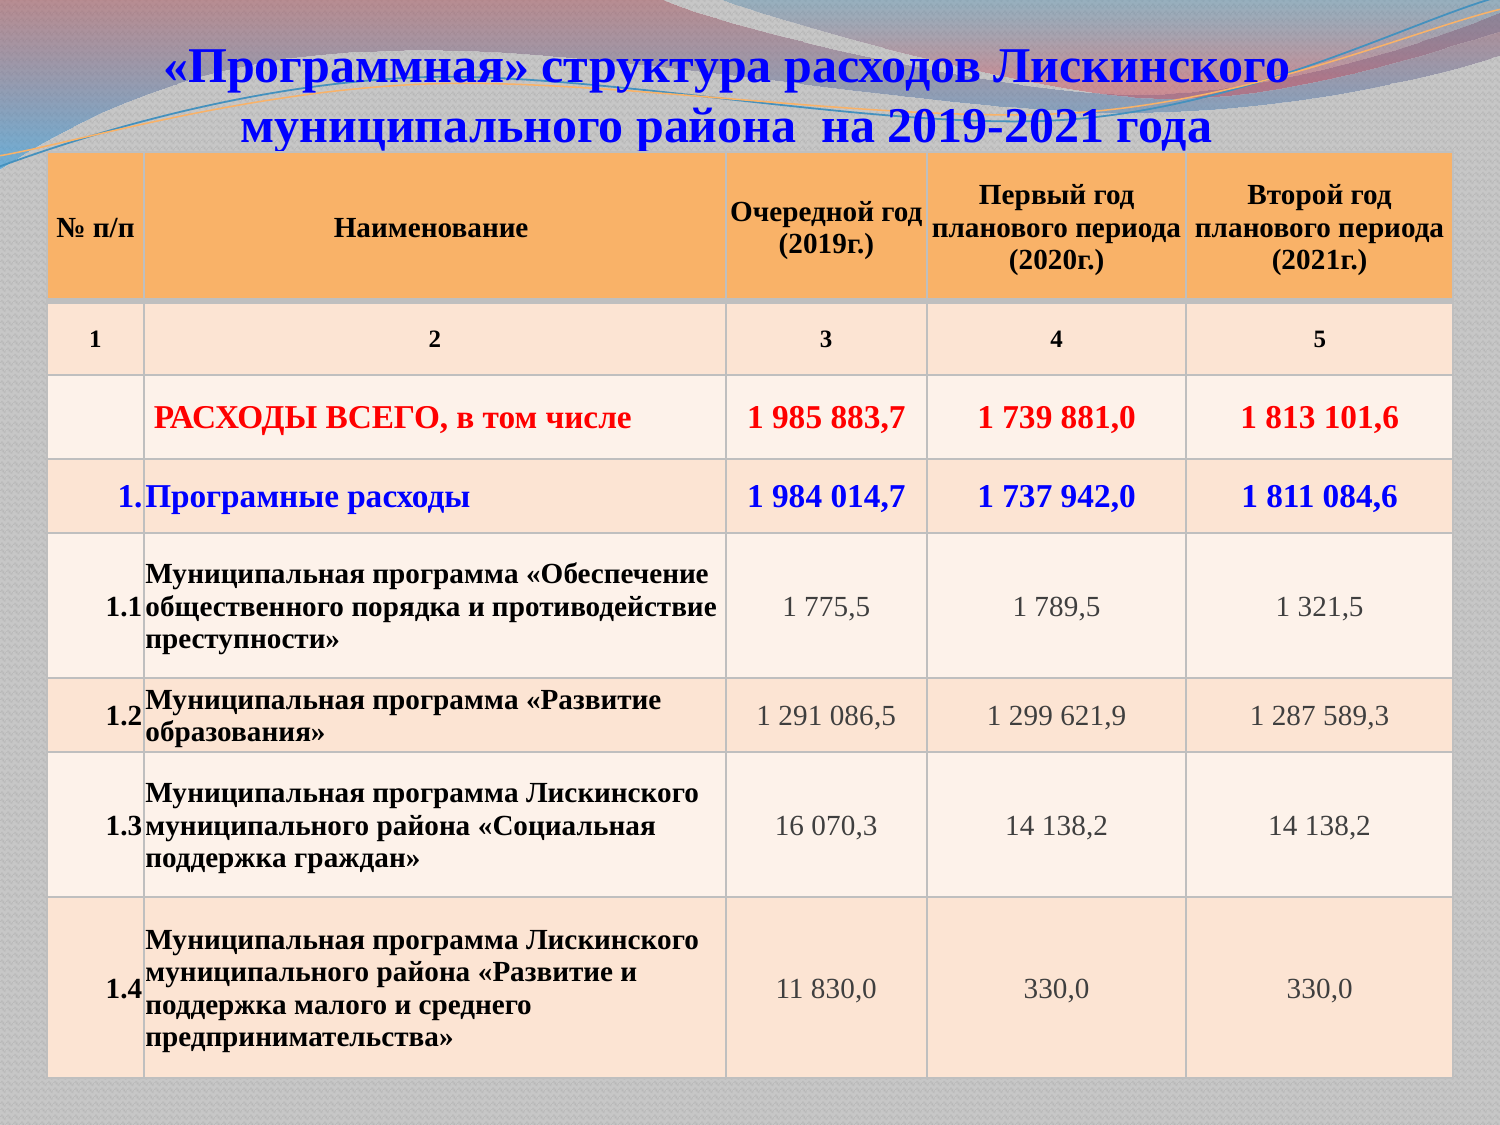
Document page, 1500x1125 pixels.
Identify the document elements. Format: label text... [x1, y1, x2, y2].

table_cell 1 813 101,6 [1187, 376, 1452, 458]
table_header Первый год планового периода (2020г.) [928, 153, 1185, 298]
table_cell 4 [928, 304, 1185, 374]
table_header Очередной год (2019г.) [727, 153, 926, 298]
table_cell 1.4 [48, 898, 143, 1077]
table_cell 1 789,5 [928, 534, 1185, 677]
table_cell 1.3 [48, 753, 143, 896]
table_cell 5 [1187, 304, 1452, 374]
table_cell 1 299 621,9 [928, 679, 1185, 751]
table_cell 1 [48, 304, 143, 374]
table_cell 1.2 [48, 679, 143, 751]
table_cell Муниципальная программа «Развитие образования» [145, 679, 725, 751]
table_cell Програмные расходы [145, 460, 725, 532]
table_cell 2 [145, 304, 725, 374]
table_cell 1 291 086,5 [727, 679, 926, 751]
table_cell 3 [727, 304, 926, 374]
table_cell РАСХОДЫ ВСЕГО, в том числе [145, 376, 725, 458]
table_header Наименование [145, 153, 725, 298]
table_cell 1 775,5 [727, 534, 926, 677]
table_cell 1.1 [48, 534, 143, 677]
table_cell 1 287 589,3 [1187, 679, 1452, 751]
table_cell 1 739 881,0 [928, 376, 1185, 458]
table_cell Муниципальная программа «Обеспечение общественного порядка и противодействие преступности» [145, 534, 725, 677]
table_header № п/п [48, 153, 143, 298]
table_cell 14 138,2 [928, 753, 1185, 896]
table_cell 14 138,2 [1187, 753, 1452, 896]
table_cell 1 321,5 [1187, 534, 1452, 677]
table_cell 1 984 014,7 [727, 460, 926, 532]
table_cell 16 070,3 [727, 753, 926, 896]
title «Программная» структура расходов Лискинского муниципального района на 2019-2021 года [35, 35, 1418, 153]
table_cell 1. [48, 460, 143, 532]
table_cell 1 737 942,0 [928, 460, 1185, 532]
table_cell 1 811 084,6 [1187, 460, 1452, 532]
table_cell Муниципальная программа Лискинского муниципального района «Развитие и поддержка малого и среднего предпринимательства» [145, 898, 725, 1077]
table_cell Муниципальная программа Лискинского муниципального района «Социальная поддержка граждан» [145, 753, 725, 896]
table_cell [48, 376, 143, 458]
table_header Второй год планового периода (2021г.) [1187, 153, 1452, 298]
table_cell 1 985 883,7 [727, 376, 926, 458]
table_cell 330,0 [928, 898, 1185, 1077]
table_cell 11 830,0 [727, 898, 926, 1077]
table_cell 330,0 [1187, 898, 1452, 1077]
